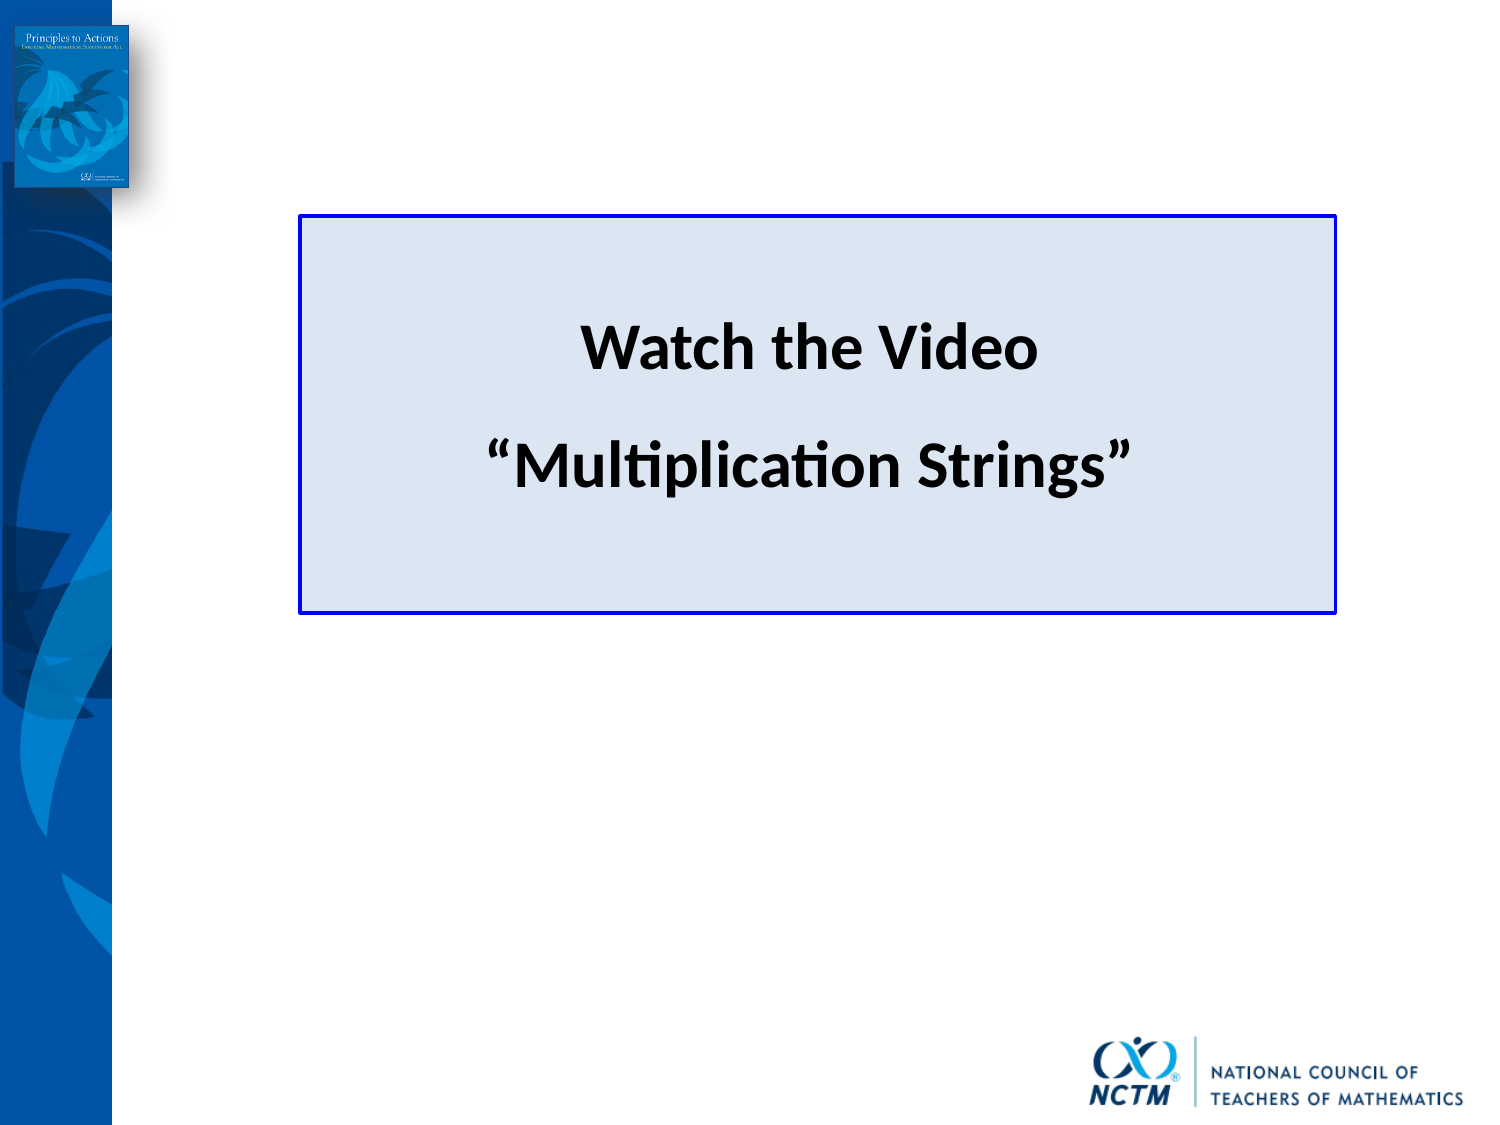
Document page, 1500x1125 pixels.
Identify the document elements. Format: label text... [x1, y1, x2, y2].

picture [0, 0, 112, 1125]
picture [15, 26, 128, 187]
text_box Watch the Video “Multiplication Strings” [300, 216, 1336, 614]
